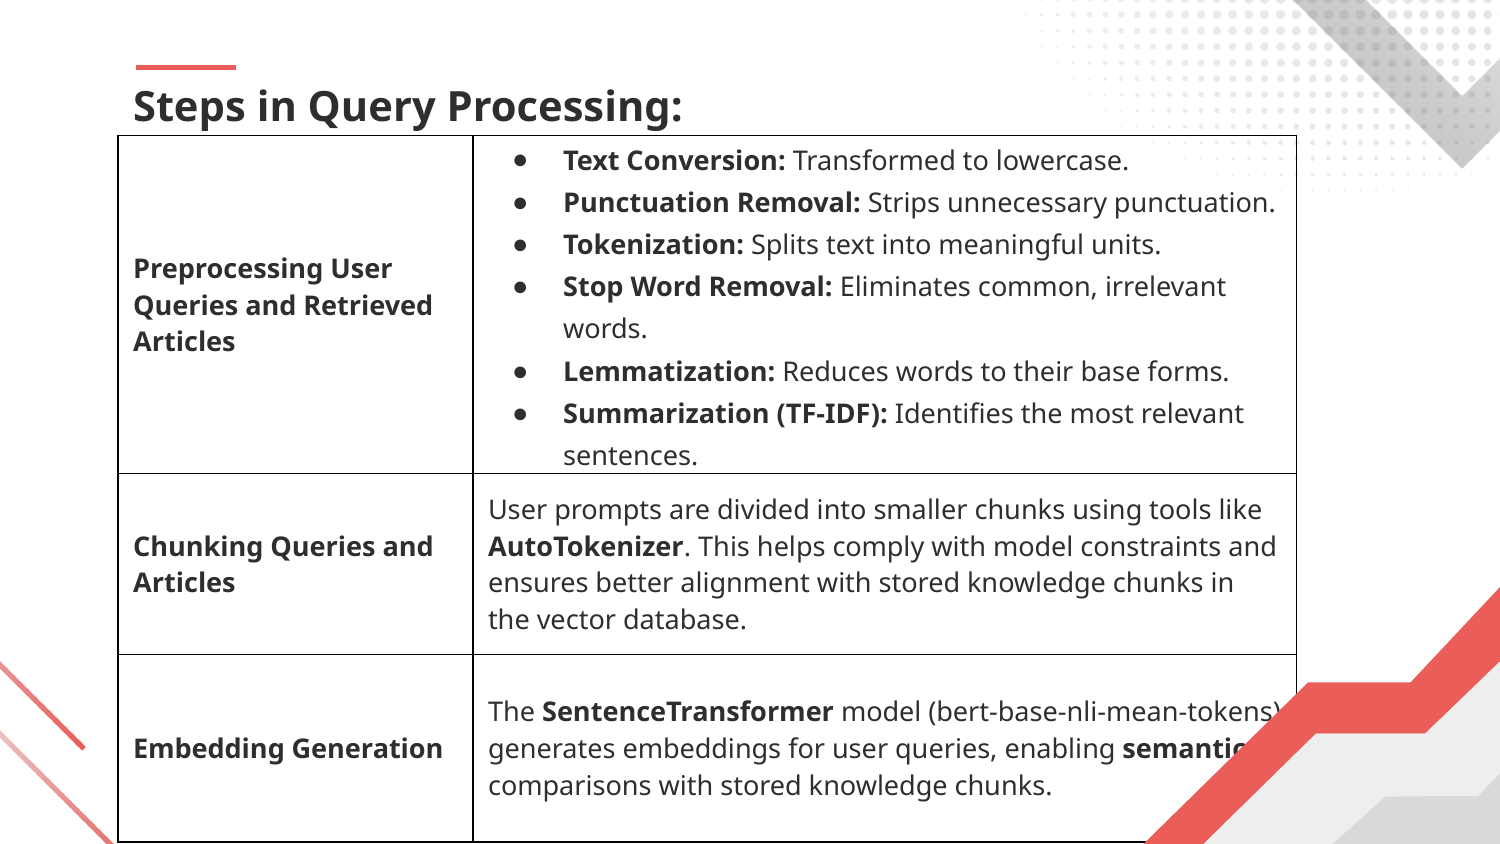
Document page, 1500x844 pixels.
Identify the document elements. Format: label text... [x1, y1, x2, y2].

table_header Preprocessing User Queries and Retrieved Articles [119, 136, 472, 473]
picture [0, 511, 150, 844]
table_header Text Conversion: Transformed to lowercase. Punctuation Removal: Strips unnecessary punctuation. Tokenization: Splits text into meaningful units. Stop Word Removal: Eliminates common, irrelevant words. Lemmatization: Reduces words to their base forms. Summarization (TF-IDF): Identifies the most relevant sentences. [474, 136, 1296, 473]
title Steps in Query Processing: [118, 64, 1382, 136]
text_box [1269, 0, 1500, 169]
table_cell The SentenceTransformer model (bert-base-nli-mean-tokens) generates embeddings for user queries, enabling semantic comparisons with stored knowledge chunks. [474, 655, 913, 841]
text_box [918, 285, 1500, 844]
table_cell User prompts are divided into smaller chunks using tools like AutoTokenizer. This helps comply with model constraints and ensures better alignment with stored knowledge chunks in the vector database. [474, 474, 913, 654]
table_cell Embedding Generation [119, 655, 472, 841]
table_cell Chunking Queries and Articles [119, 474, 472, 654]
